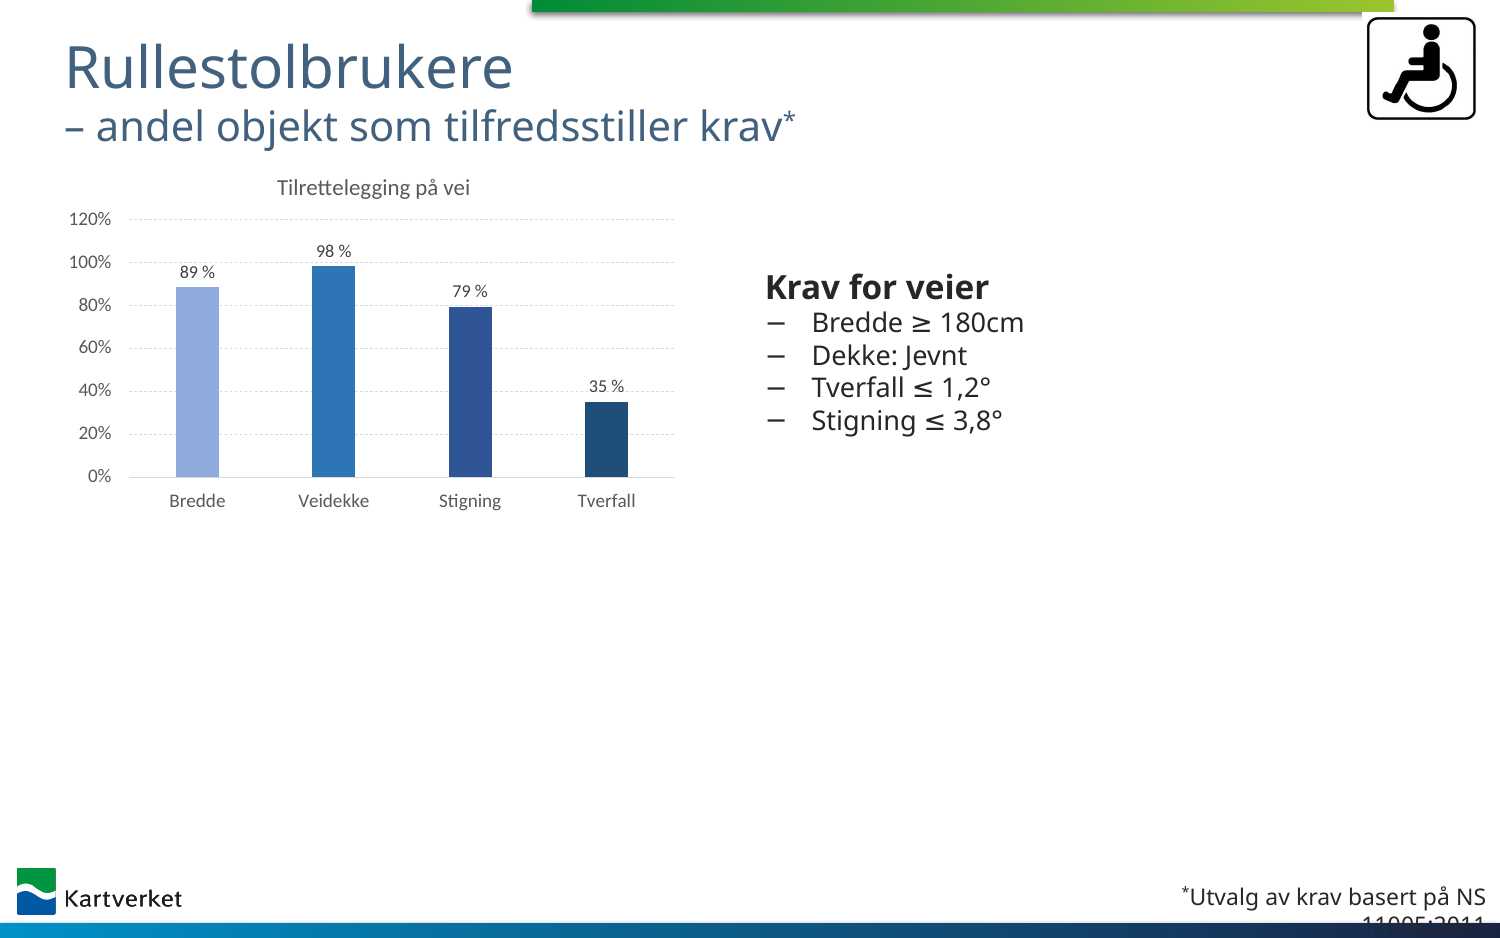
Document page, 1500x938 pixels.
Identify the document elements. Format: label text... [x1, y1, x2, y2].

picture [62, 166, 686, 519]
text_box Rullestolbrukere – andel objekt som tilfredsstiller krav* [49, 25, 1431, 158]
picture [1362, 12, 1481, 126]
text_box Krav for veier Bredde ≥ 180cm Dekke: Jevnt Tverfall ≤ 1,2° Stigning ≤ 3,8° [750, 258, 1234, 444]
text_box *Utvalg av krav basert på NS 11005:2011 [1068, 873, 1500, 938]
